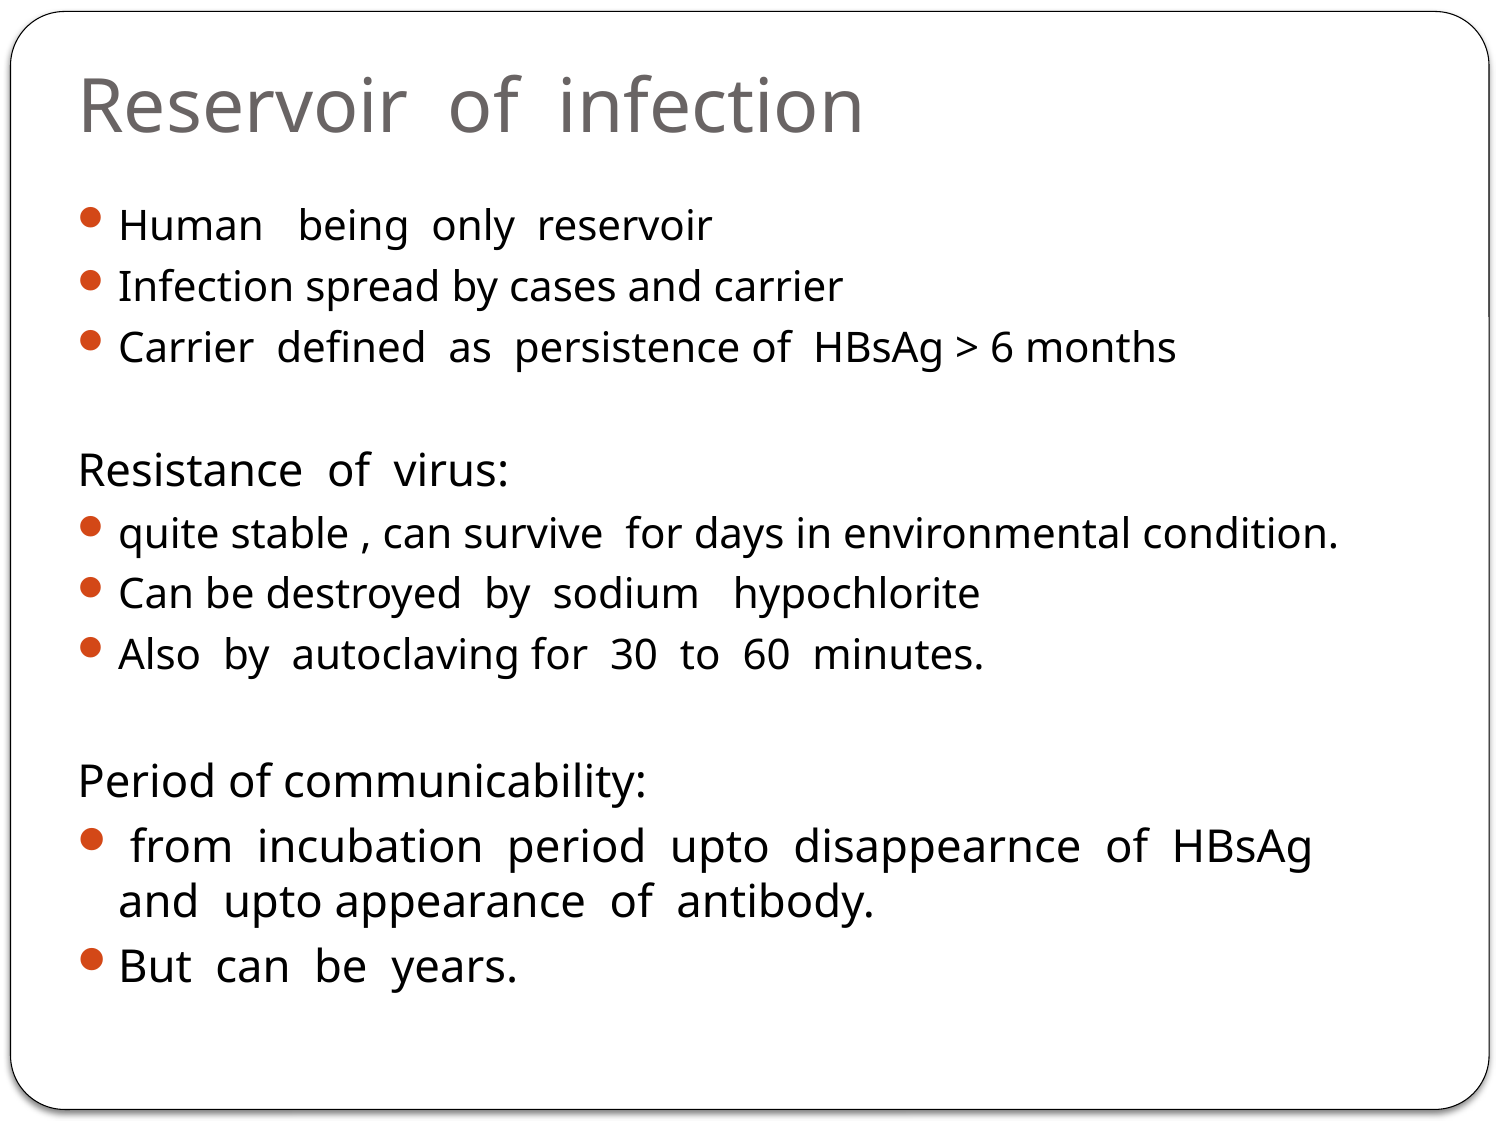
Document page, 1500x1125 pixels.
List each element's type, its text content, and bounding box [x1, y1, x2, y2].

list Human being only reservoir Infection spread by cases and carrier Carrier defined as persistence of HBsAg > 6 months Resistance of virus: quite stable , can survive for days in environmental condition. Can be destroyed by sodium hypochlorite Also by autoclaving for 30 to 60 minutes. Period of communicability: from incubation period upto disappearnce of HBsAg and upto appearance of antibody. But can be years. [62, 187, 1425, 1005]
title Reservoir of infection [62, 45, 1425, 163]
